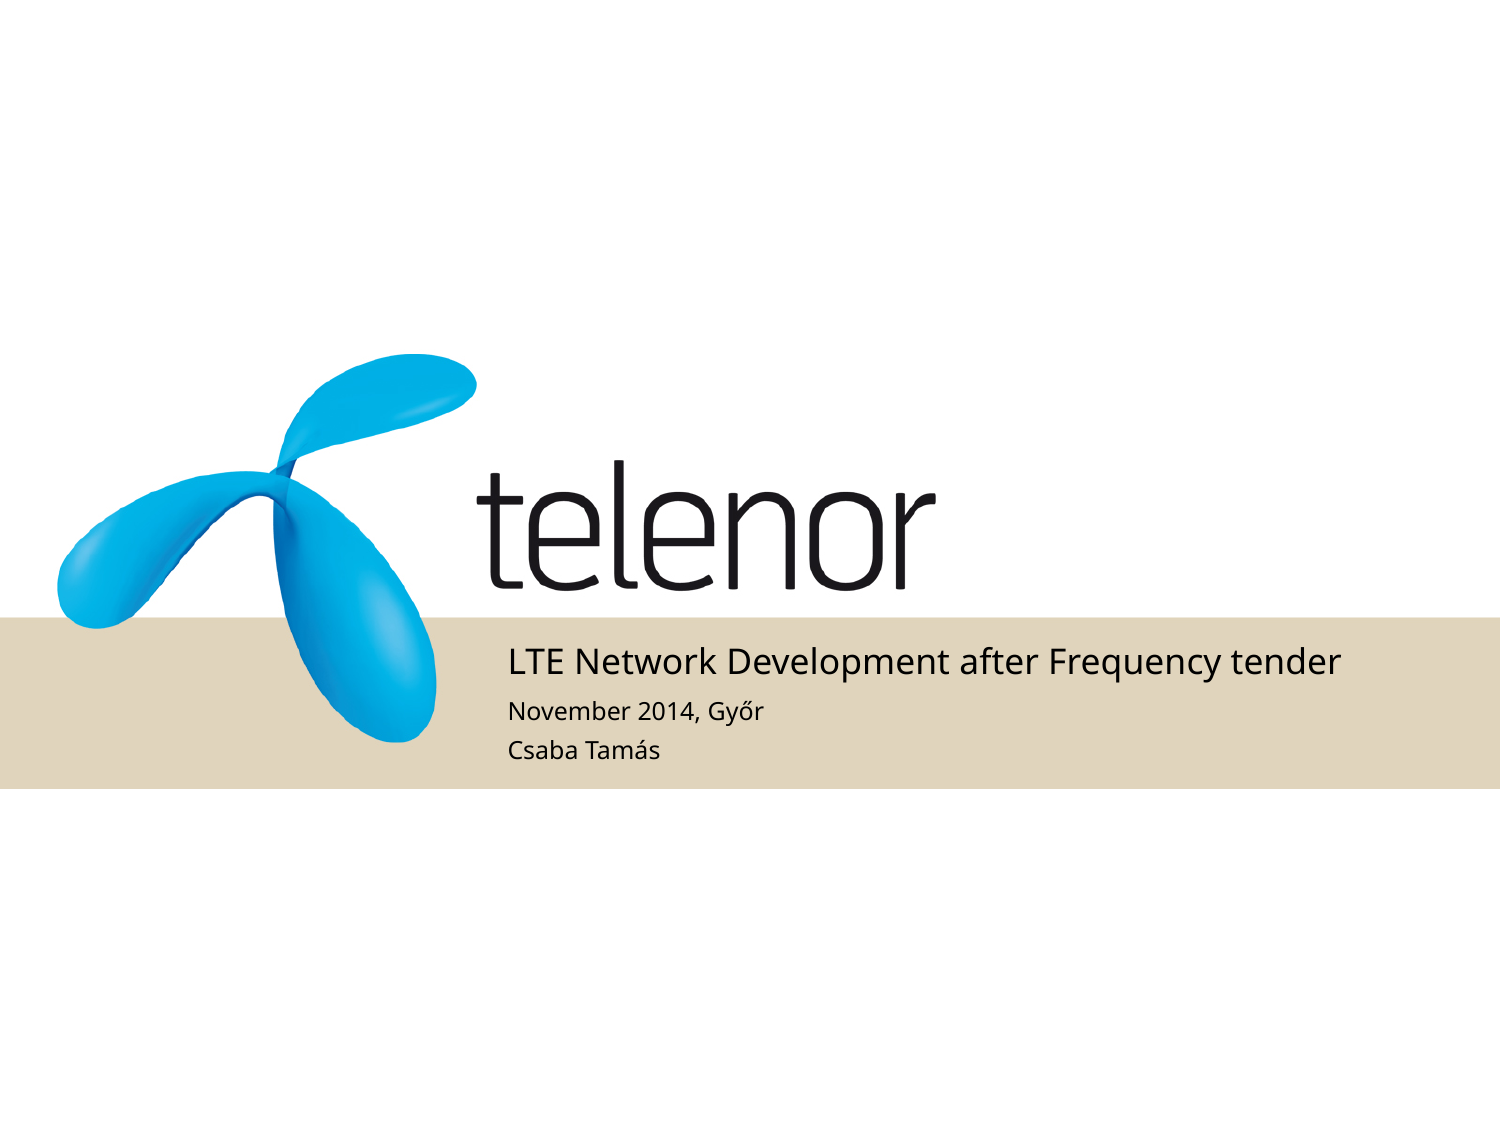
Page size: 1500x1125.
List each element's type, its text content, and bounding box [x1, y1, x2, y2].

title LTE Network Development after Frequency tender [492, 628, 1419, 692]
subtitle November 2014, Győr Csaba Tamás [492, 691, 1418, 771]
picture [0, 303, 1500, 790]
